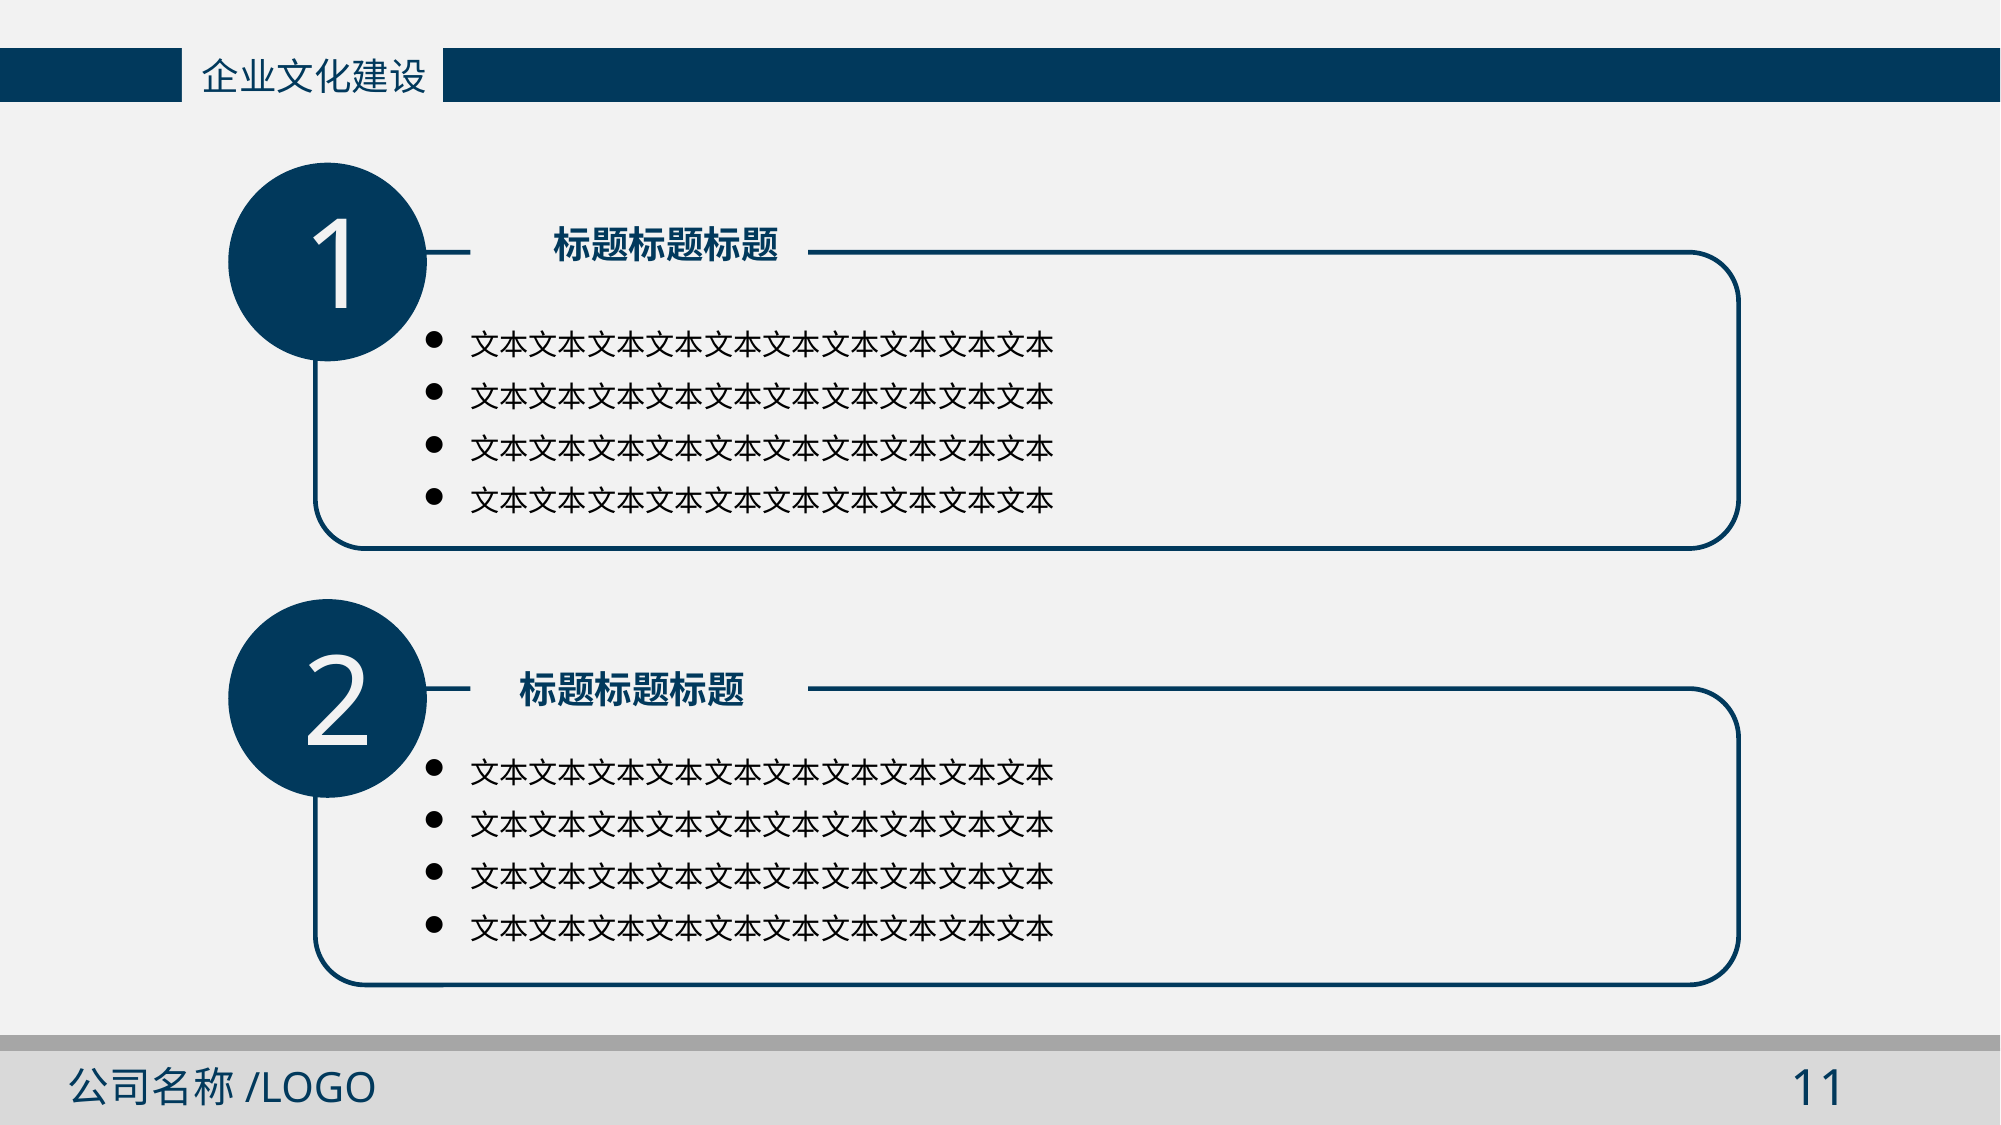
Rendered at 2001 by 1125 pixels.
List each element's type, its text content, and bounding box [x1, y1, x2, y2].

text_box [228, 162, 1739, 549]
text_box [181, 39, 449, 117]
slide_number 10 [1412, 1060, 1863, 1120]
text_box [228, 599, 1739, 985]
